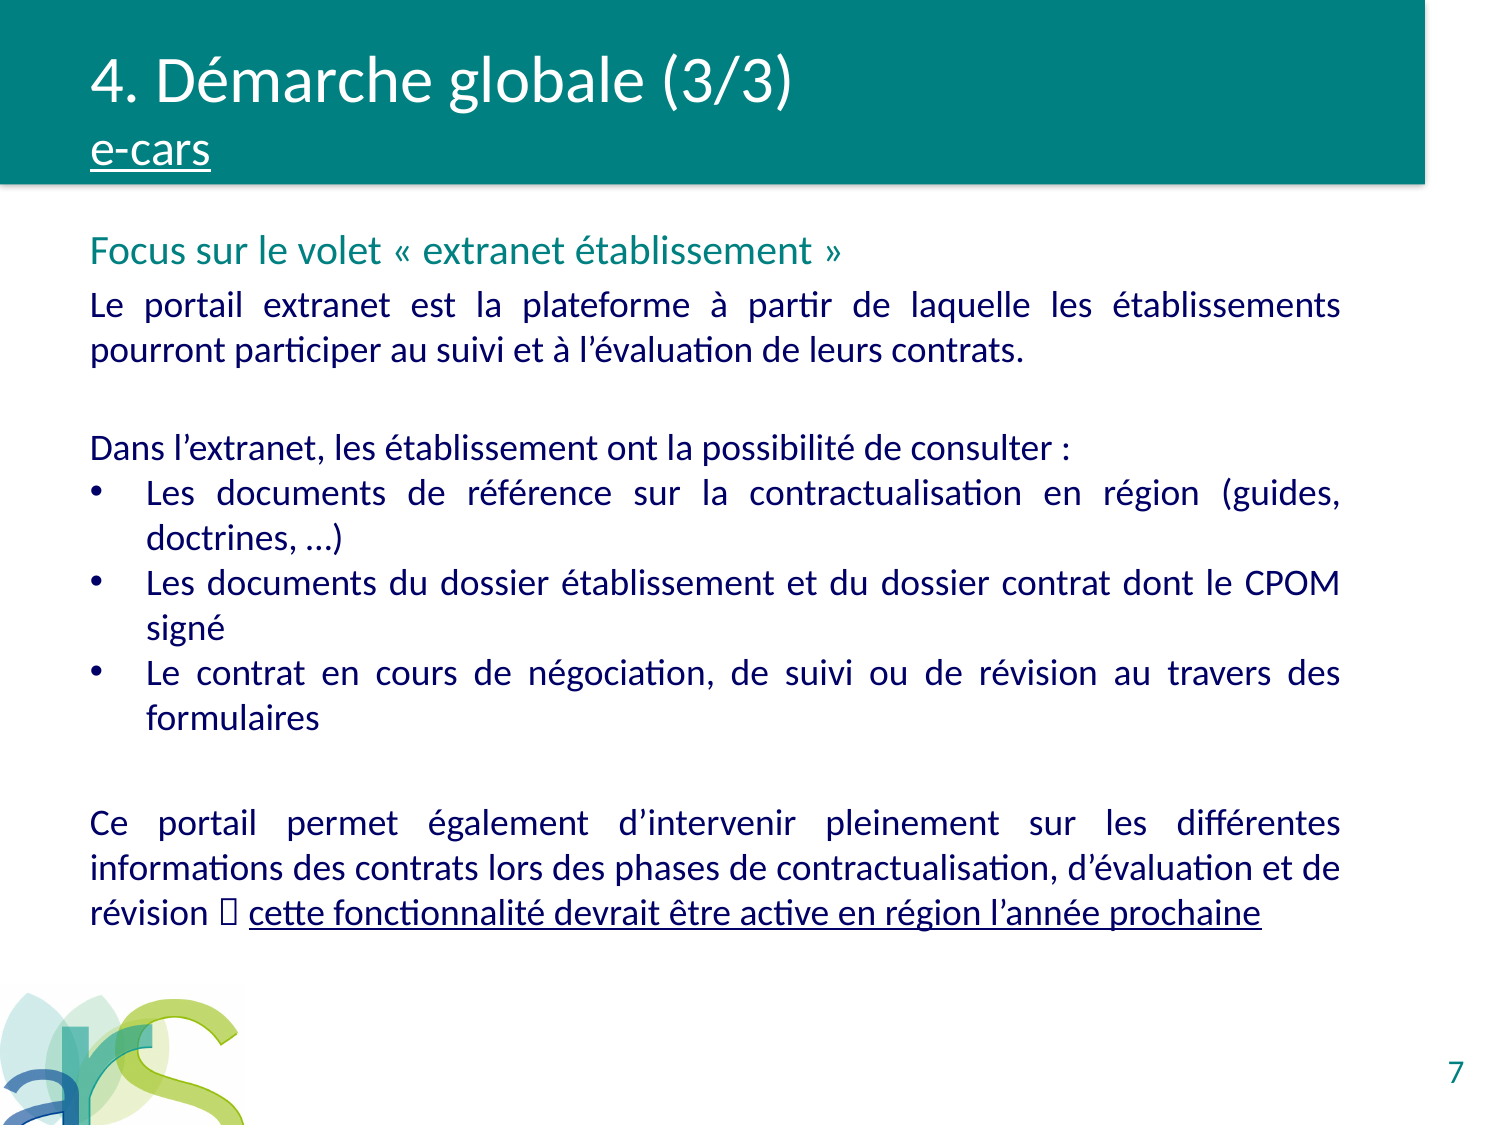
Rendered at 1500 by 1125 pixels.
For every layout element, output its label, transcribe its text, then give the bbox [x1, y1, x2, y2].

list Focus sur le volet « extranet établissement » Le portail extranet est la plateforme à partir de laquelle les établissements pourront participer au suivi et à l’évaluation de leurs contrats. Dans l’extranet, les établissement ont la possibilité de consulter : Les documents de référence sur la contractualisation en région (guides, doctrines, …) Les documents du dossier établissement et du dossier contrat dont le CPOM signé Le contrat en cours de négociation, de suivi ou de révision au travers des formulaires Ce portail permet également d’intervenir pleinement sur les différentes informations des contrats lors des phases de contractualisation, d’évaluation et de révision  cette fonctionnalité devrait être active en région l’année prochaine [75, 215, 1357, 1103]
title 4. Démarche globale (3/3) e-cars [75, 27, 1425, 216]
picture [0, 983, 245, 1125]
slide_number 7 [1357, 1042, 1480, 1103]
